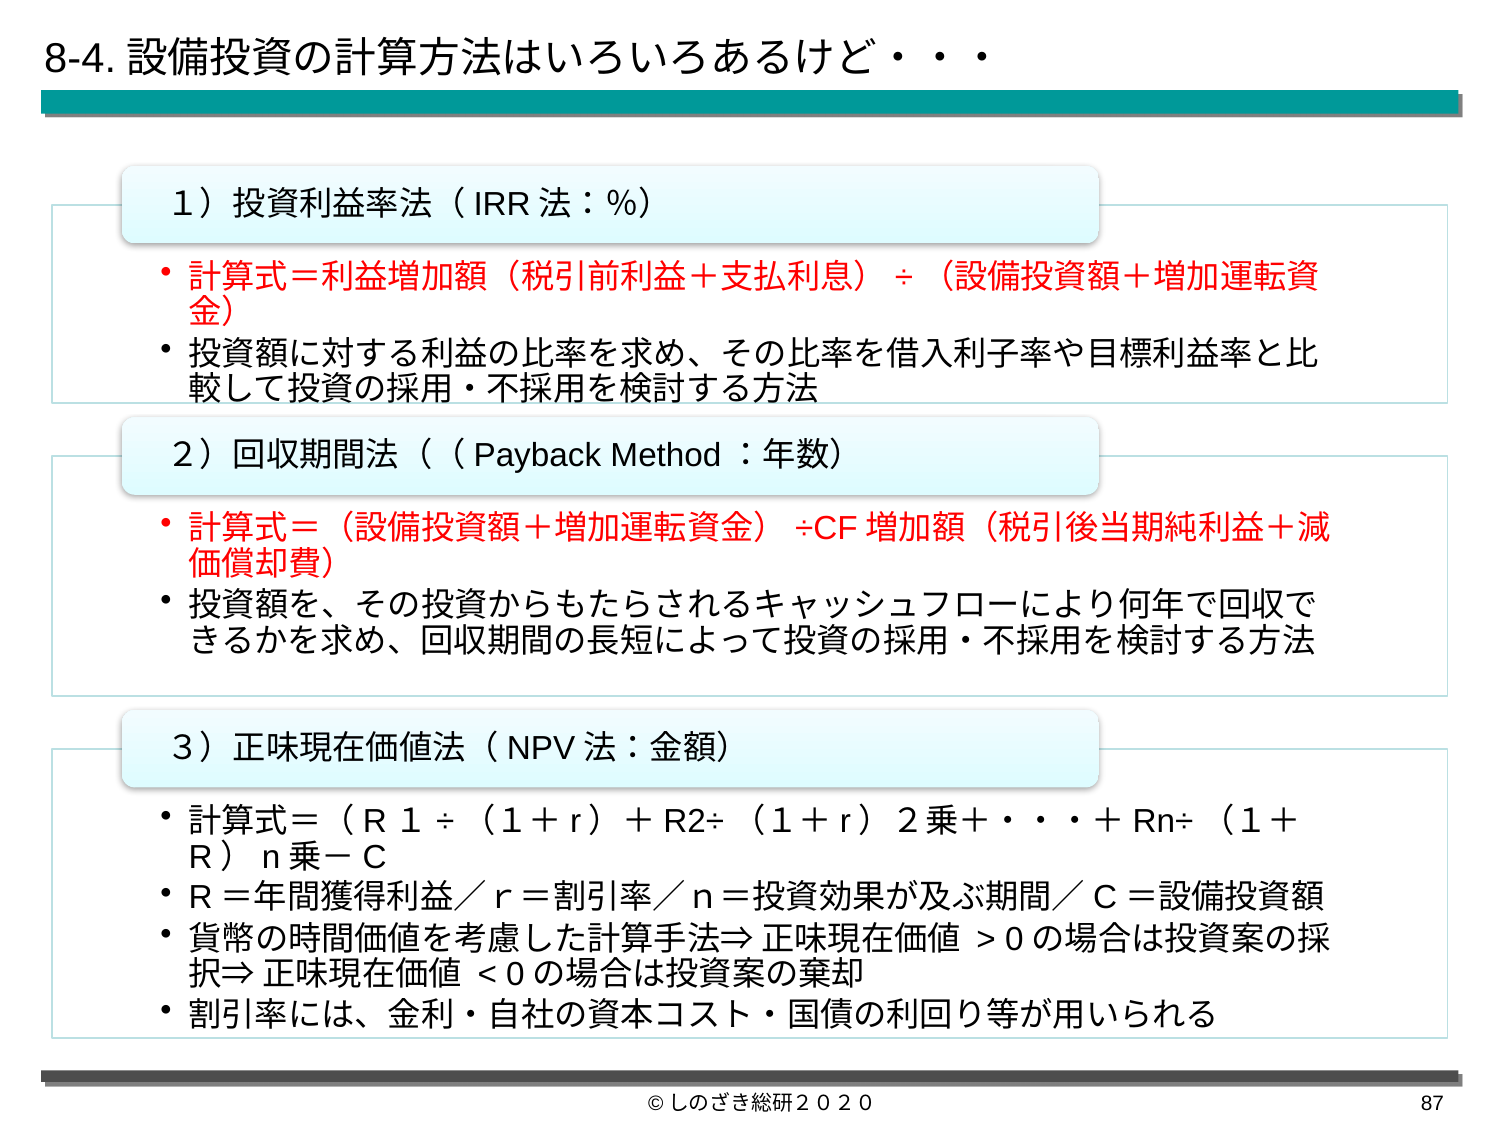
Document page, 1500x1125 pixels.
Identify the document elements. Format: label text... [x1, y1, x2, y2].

slide_number 86 [1108, 1082, 1459, 1125]
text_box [51, 164, 1448, 1040]
footer ©しのざき総研２０２０ [524, 1082, 1000, 1125]
text_box 8-4.設備投資の計算方法はいろいろあるけど・・・ [29, 23, 1211, 88]
